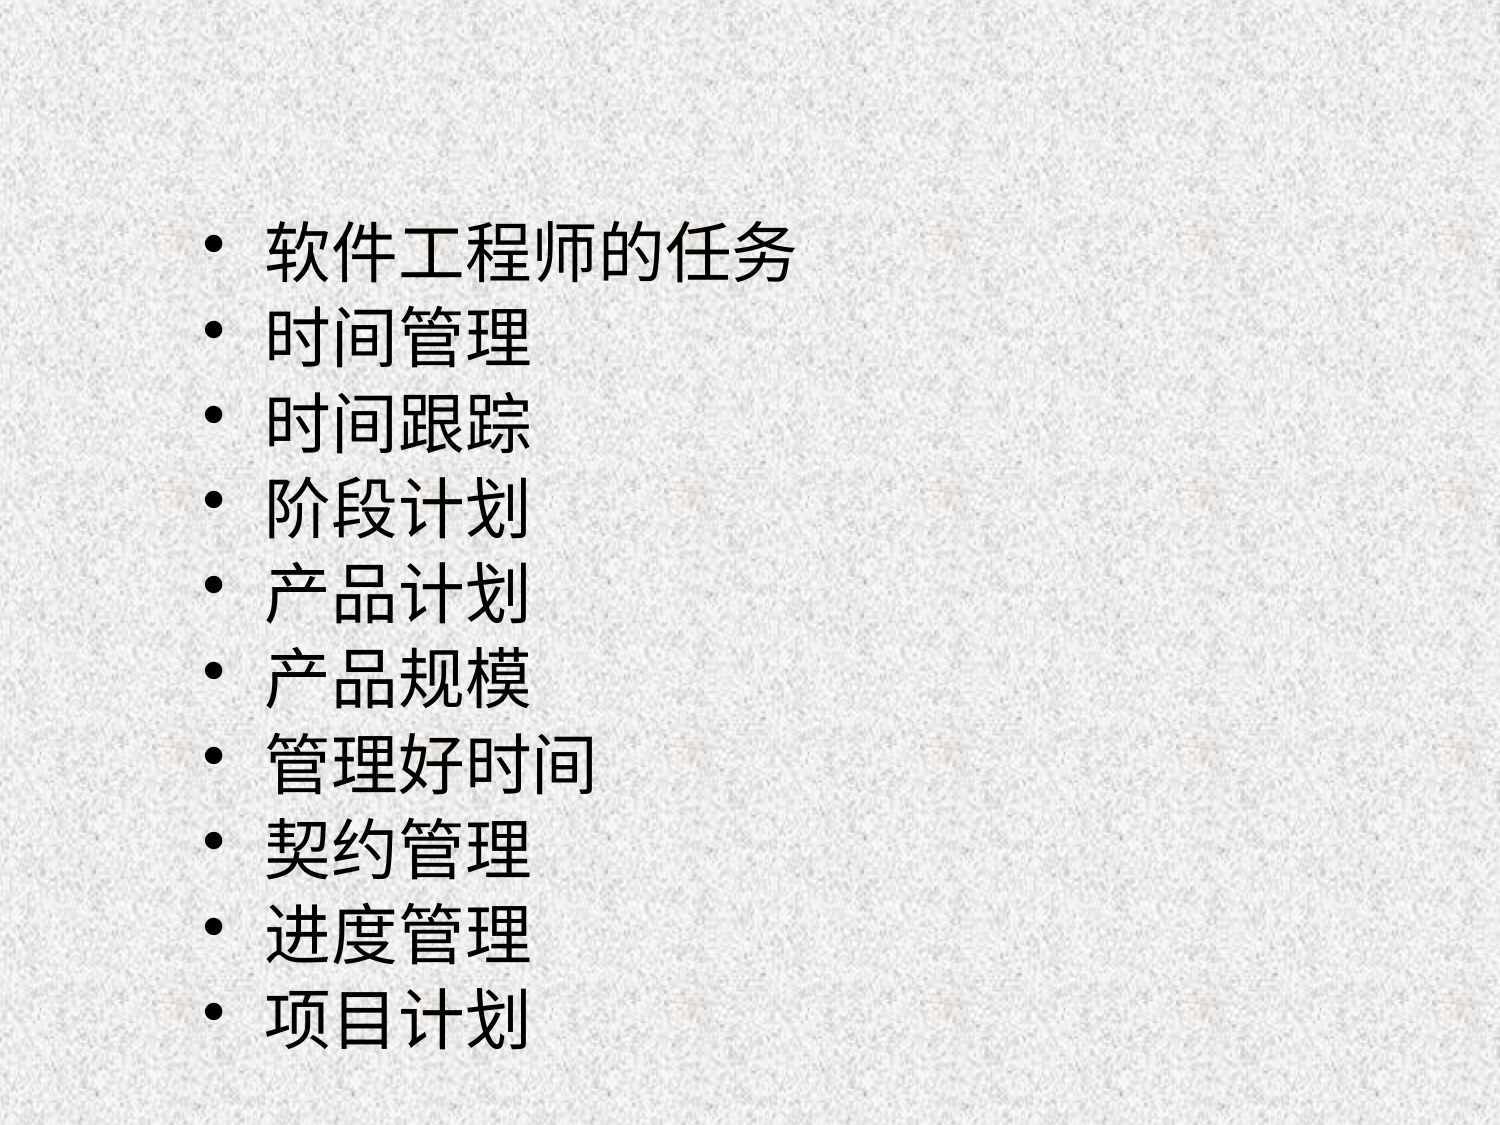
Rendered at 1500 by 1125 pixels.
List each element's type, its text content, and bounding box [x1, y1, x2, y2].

picture [0, 0, 1500, 1125]
list 软件工程师的任务 时间管理 时间跟踪 阶段计划 产品计划 产品规模 管理好时间 契约管理 进度管理 项目计划 [187, 212, 838, 1075]
